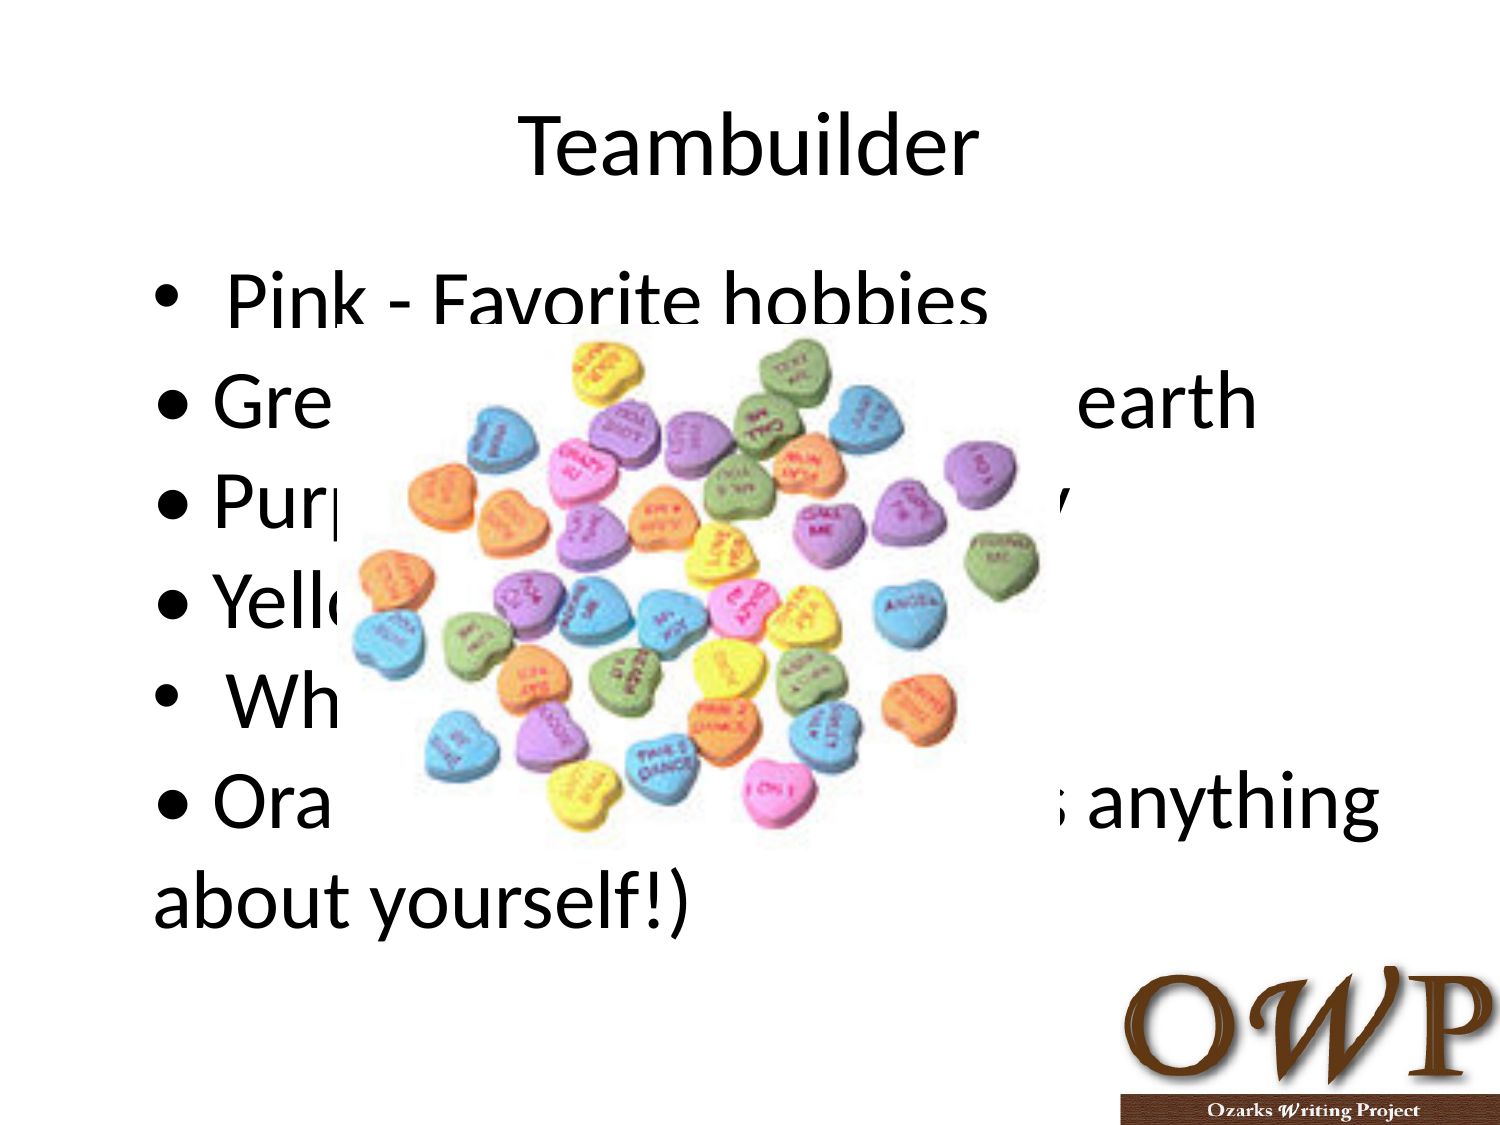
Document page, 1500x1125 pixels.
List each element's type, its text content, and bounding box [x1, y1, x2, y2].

picture [1120, 957, 1500, 1125]
title Teambuilder [74, 44, 1426, 233]
picture [337, 324, 1060, 851]
text_box Pink - Favorite hobbies • Green - Favorite place on earth • Purple - Favorite memory • Yellow -Dream job White – Best Gift ever • Orange - Wildcard (tell us anything about yourself!) [137, 237, 1400, 953]
